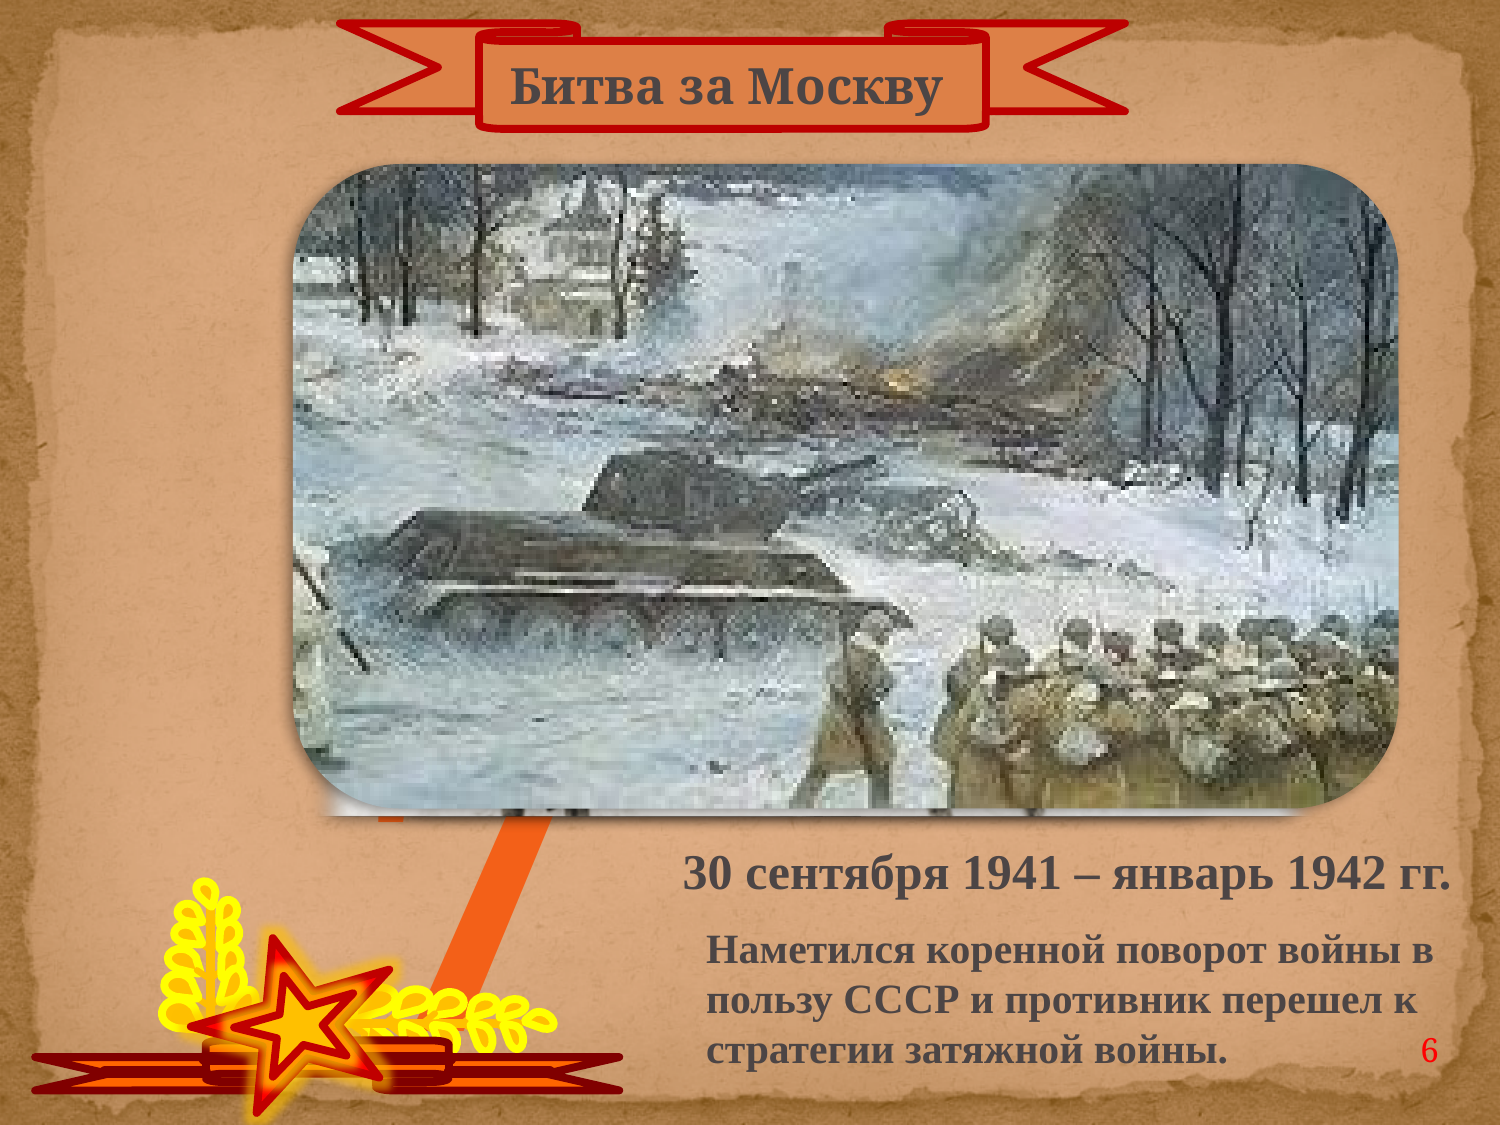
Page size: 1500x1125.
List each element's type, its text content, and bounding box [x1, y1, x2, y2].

picture [292, 152, 1399, 931]
text_box Наметился коренной поворот войны в пользу СССР и противник перешел к стратегии затяжной войны. [719, 914, 1454, 1079]
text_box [339, 23, 1125, 129]
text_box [35, 609, 715, 1099]
slide_number 6 [1379, 1014, 1480, 1089]
text_box 30 сентября 1941 – январь 1942 гг. [1330, 831, 1500, 907]
